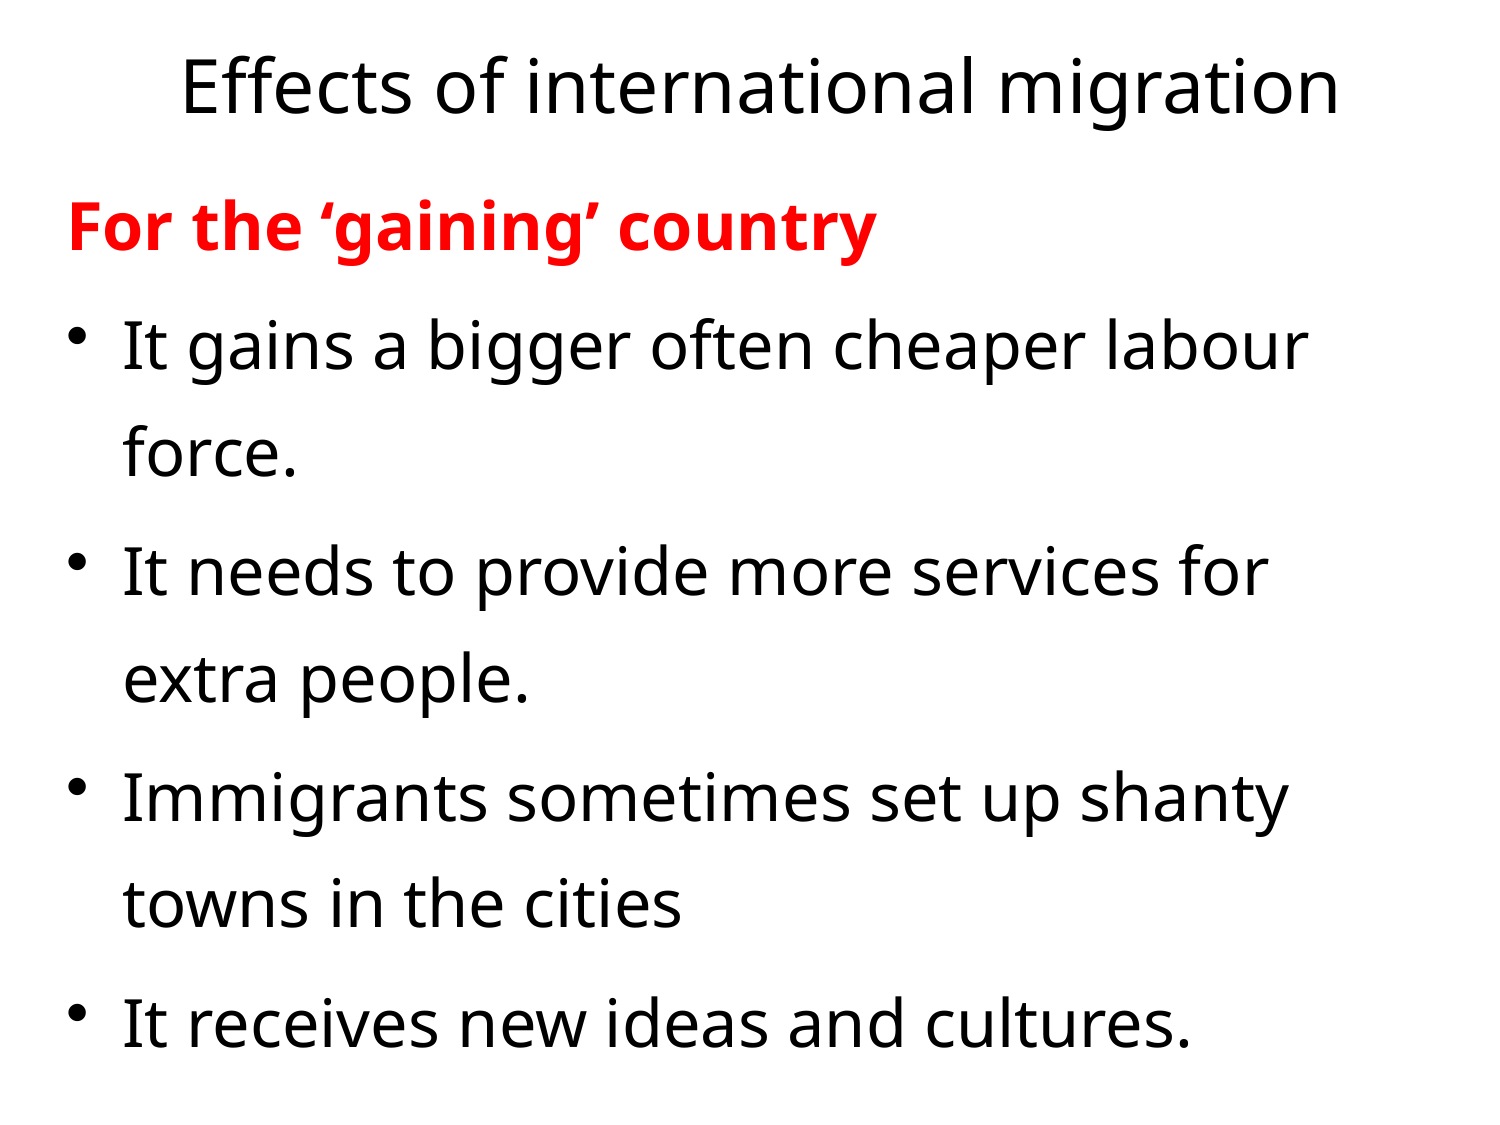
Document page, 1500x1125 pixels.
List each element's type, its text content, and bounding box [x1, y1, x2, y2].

text_box Effects of international migration [50, 31, 1473, 219]
text_box For the ‘gaining’ country It gains a bigger often cheaper labour force. It needs to provide more services for extra people. Immigrants sometimes set up shanty towns in the cities It receives new ideas and cultures. [51, 219, 1439, 1075]
